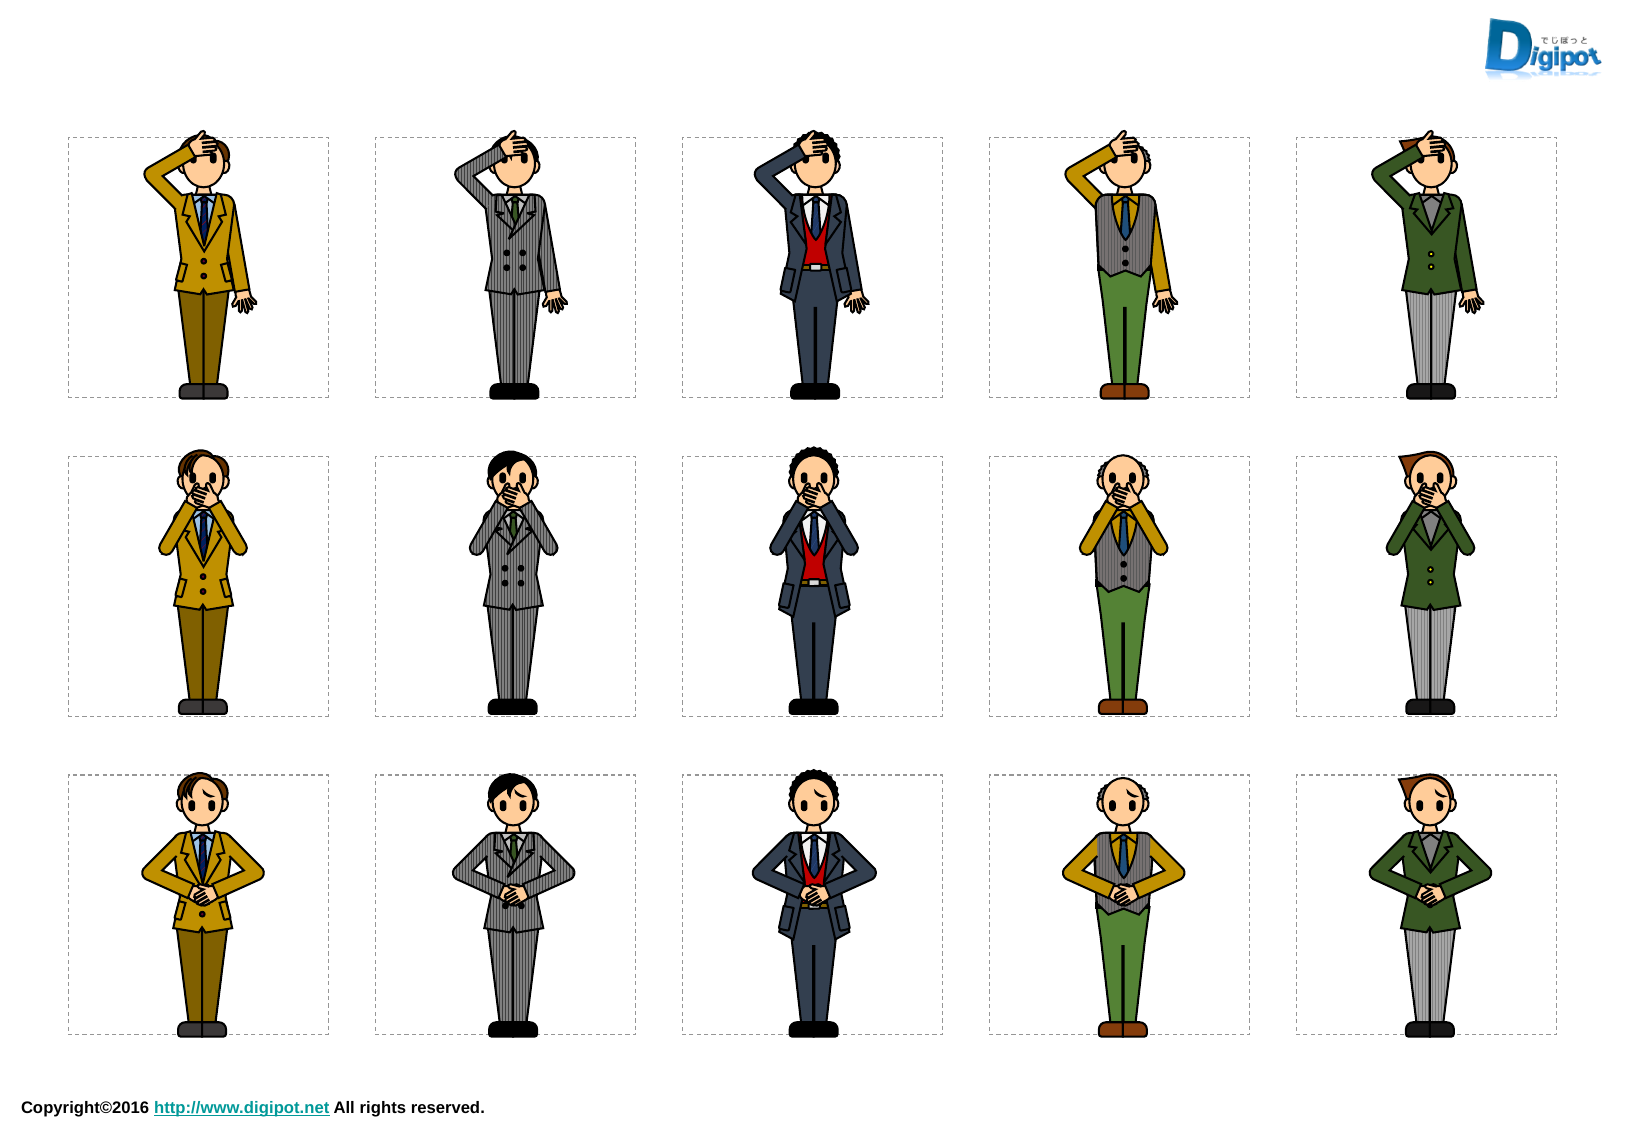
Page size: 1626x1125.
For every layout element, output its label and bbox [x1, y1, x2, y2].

text_box [1070, 777, 1177, 1037]
text_box [760, 130, 869, 399]
text_box [480, 453, 547, 715]
text_box [778, 447, 850, 715]
text_box [1070, 130, 1177, 399]
text_box [460, 130, 567, 399]
text_box [150, 130, 256, 399]
text_box [1377, 774, 1484, 1037]
text_box [1397, 451, 1464, 715]
text_box [460, 775, 567, 1037]
text_box [760, 769, 869, 1037]
text_box [149, 774, 257, 1037]
text_box [1090, 455, 1157, 715]
picture [1485, 18, 1602, 82]
text_box [1377, 130, 1483, 399]
text_box [169, 451, 237, 715]
